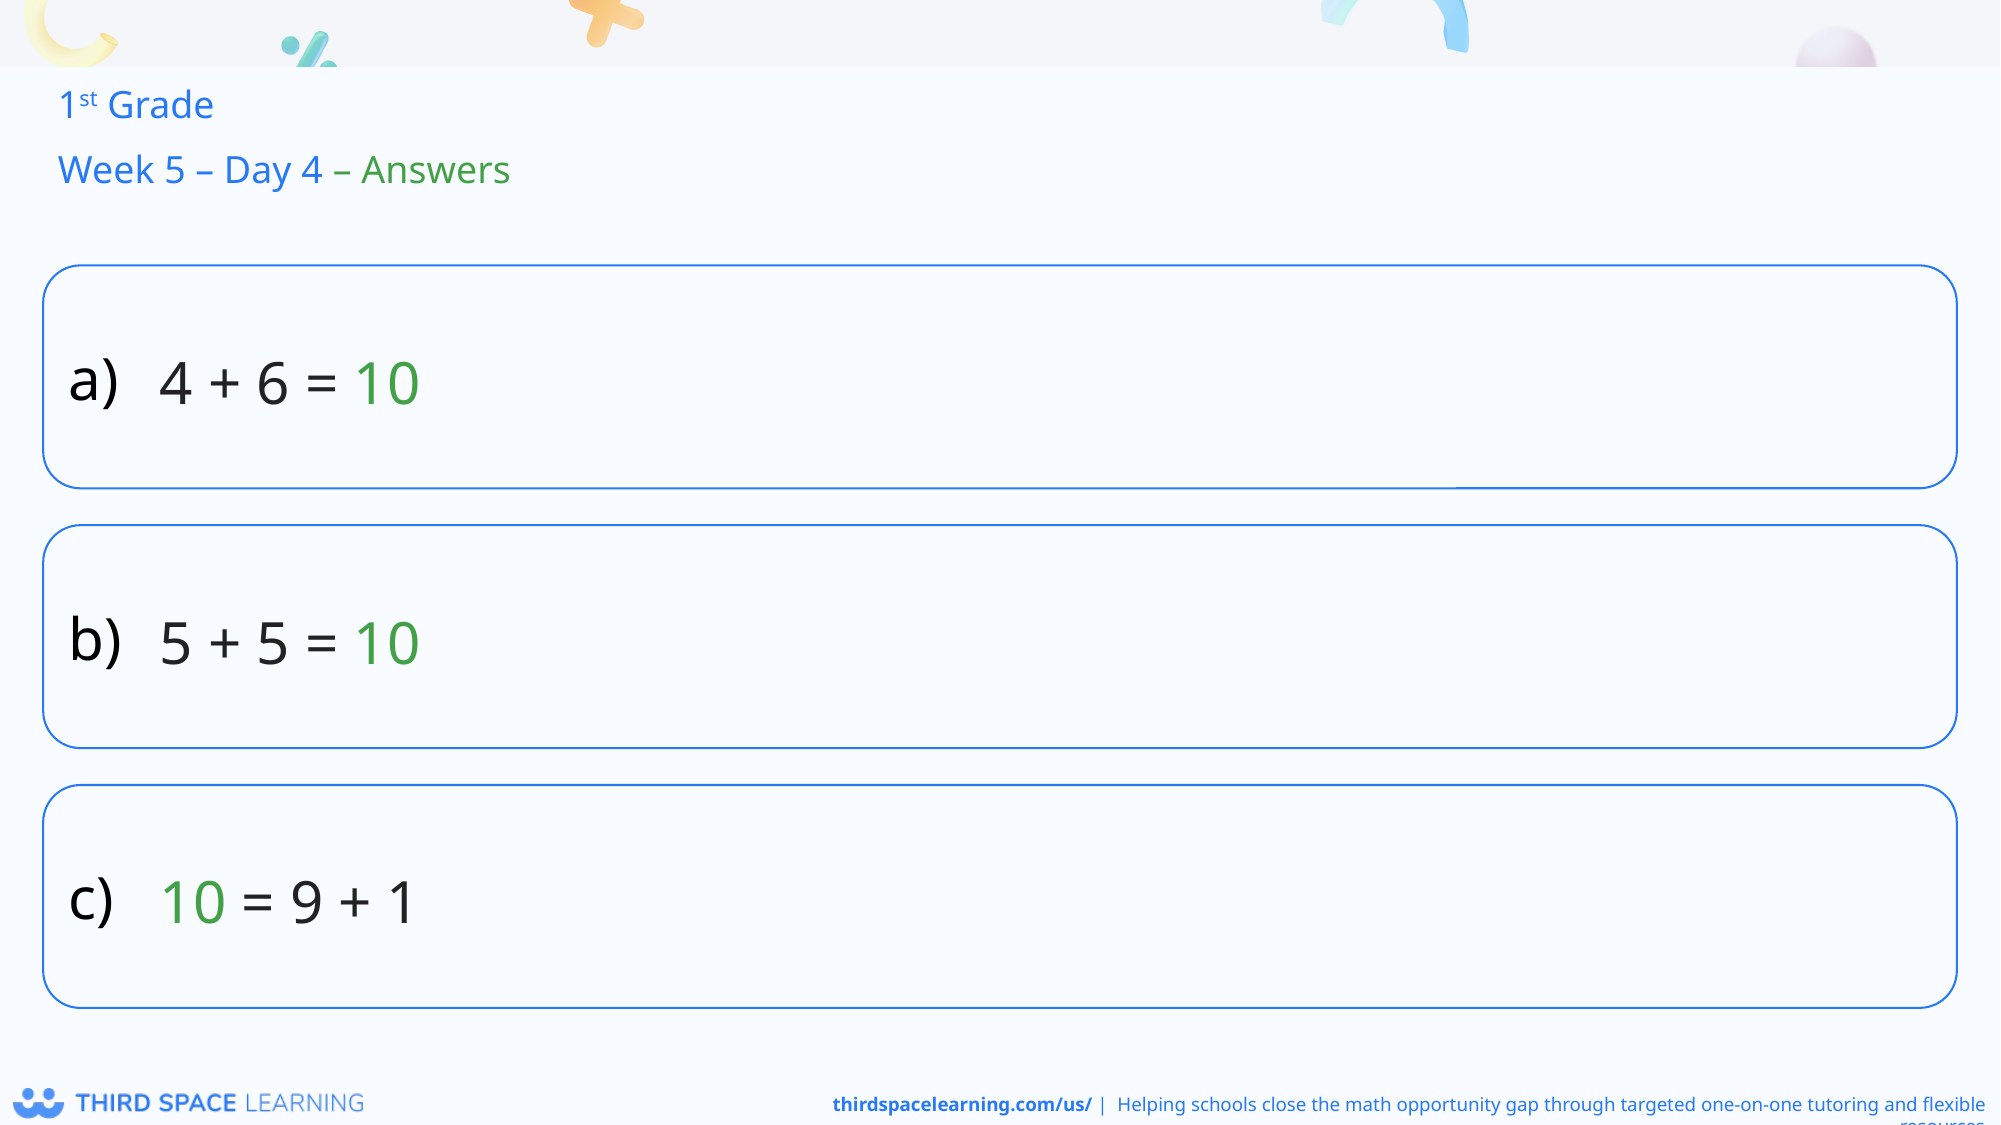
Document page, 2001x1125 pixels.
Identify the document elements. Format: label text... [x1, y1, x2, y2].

picture [0, 0, 2000, 67]
list 10 = 9 + 1 [144, 807, 1922, 994]
list 4 + 6 = 10 [144, 288, 1922, 474]
list 5 + 5 = 10 [144, 548, 1922, 734]
picture [13, 1088, 365, 1119]
text_box 1st Grade Week 5 – Day 4 – Answers [43, 73, 705, 212]
